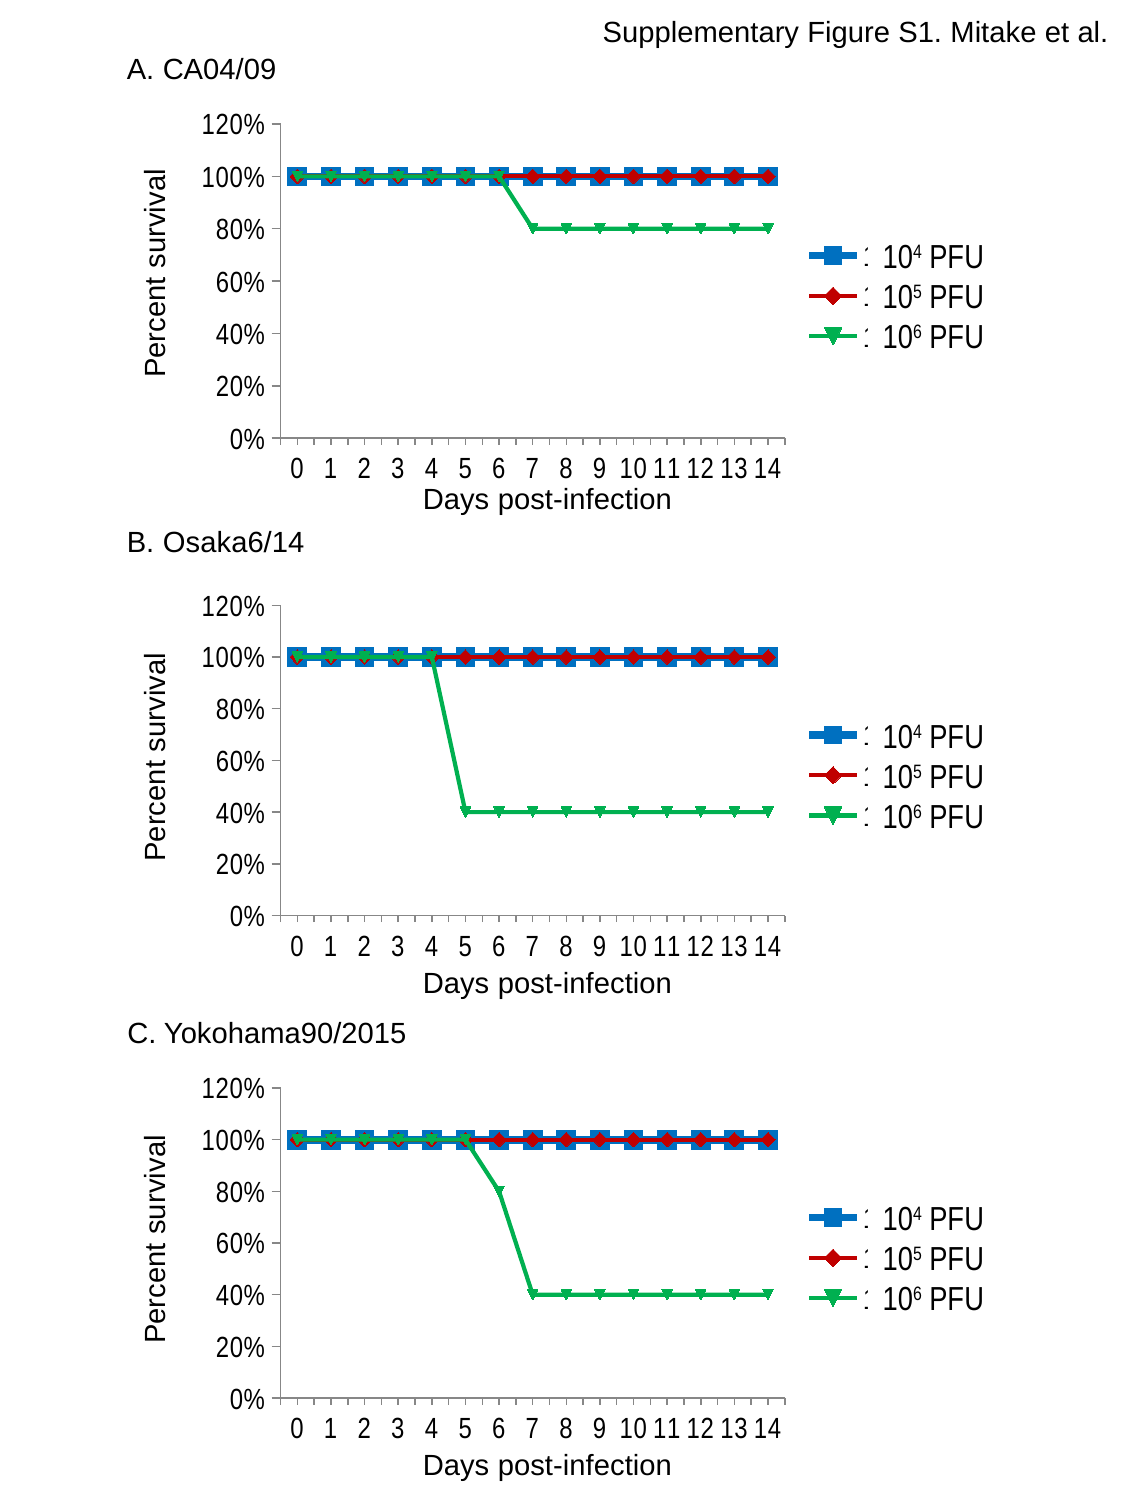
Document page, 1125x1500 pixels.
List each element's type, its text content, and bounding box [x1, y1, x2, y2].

text_box Percent survival [128, 594, 179, 920]
text_box Days post-infection [408, 979, 688, 1007]
text_box 104 PFU 105 PFU 106 PFU [944, 227, 1000, 363]
text_box 104 PFU 105 PFU 106 PFU [944, 1189, 1000, 1325]
chart [186, 1062, 939, 1454]
text_box B. Osaka6/14 [112, 516, 340, 566]
chart [186, 580, 939, 971]
text_box Days post-infection [408, 1461, 688, 1489]
text_box Percent survival [128, 1077, 179, 1402]
text_box 104 PFU 105 PFU 106 PFU [944, 707, 1000, 843]
chart [186, 98, 939, 494]
text_box A. CA04/09 [112, 42, 340, 93]
text_box Supplementary Figure S1. Mitake et al. [587, 5, 1125, 56]
text_box Days post-infection [408, 502, 688, 523]
text_box C. Yokohama90/2015 [112, 1007, 428, 1058]
text_box Percent survival [128, 111, 179, 436]
